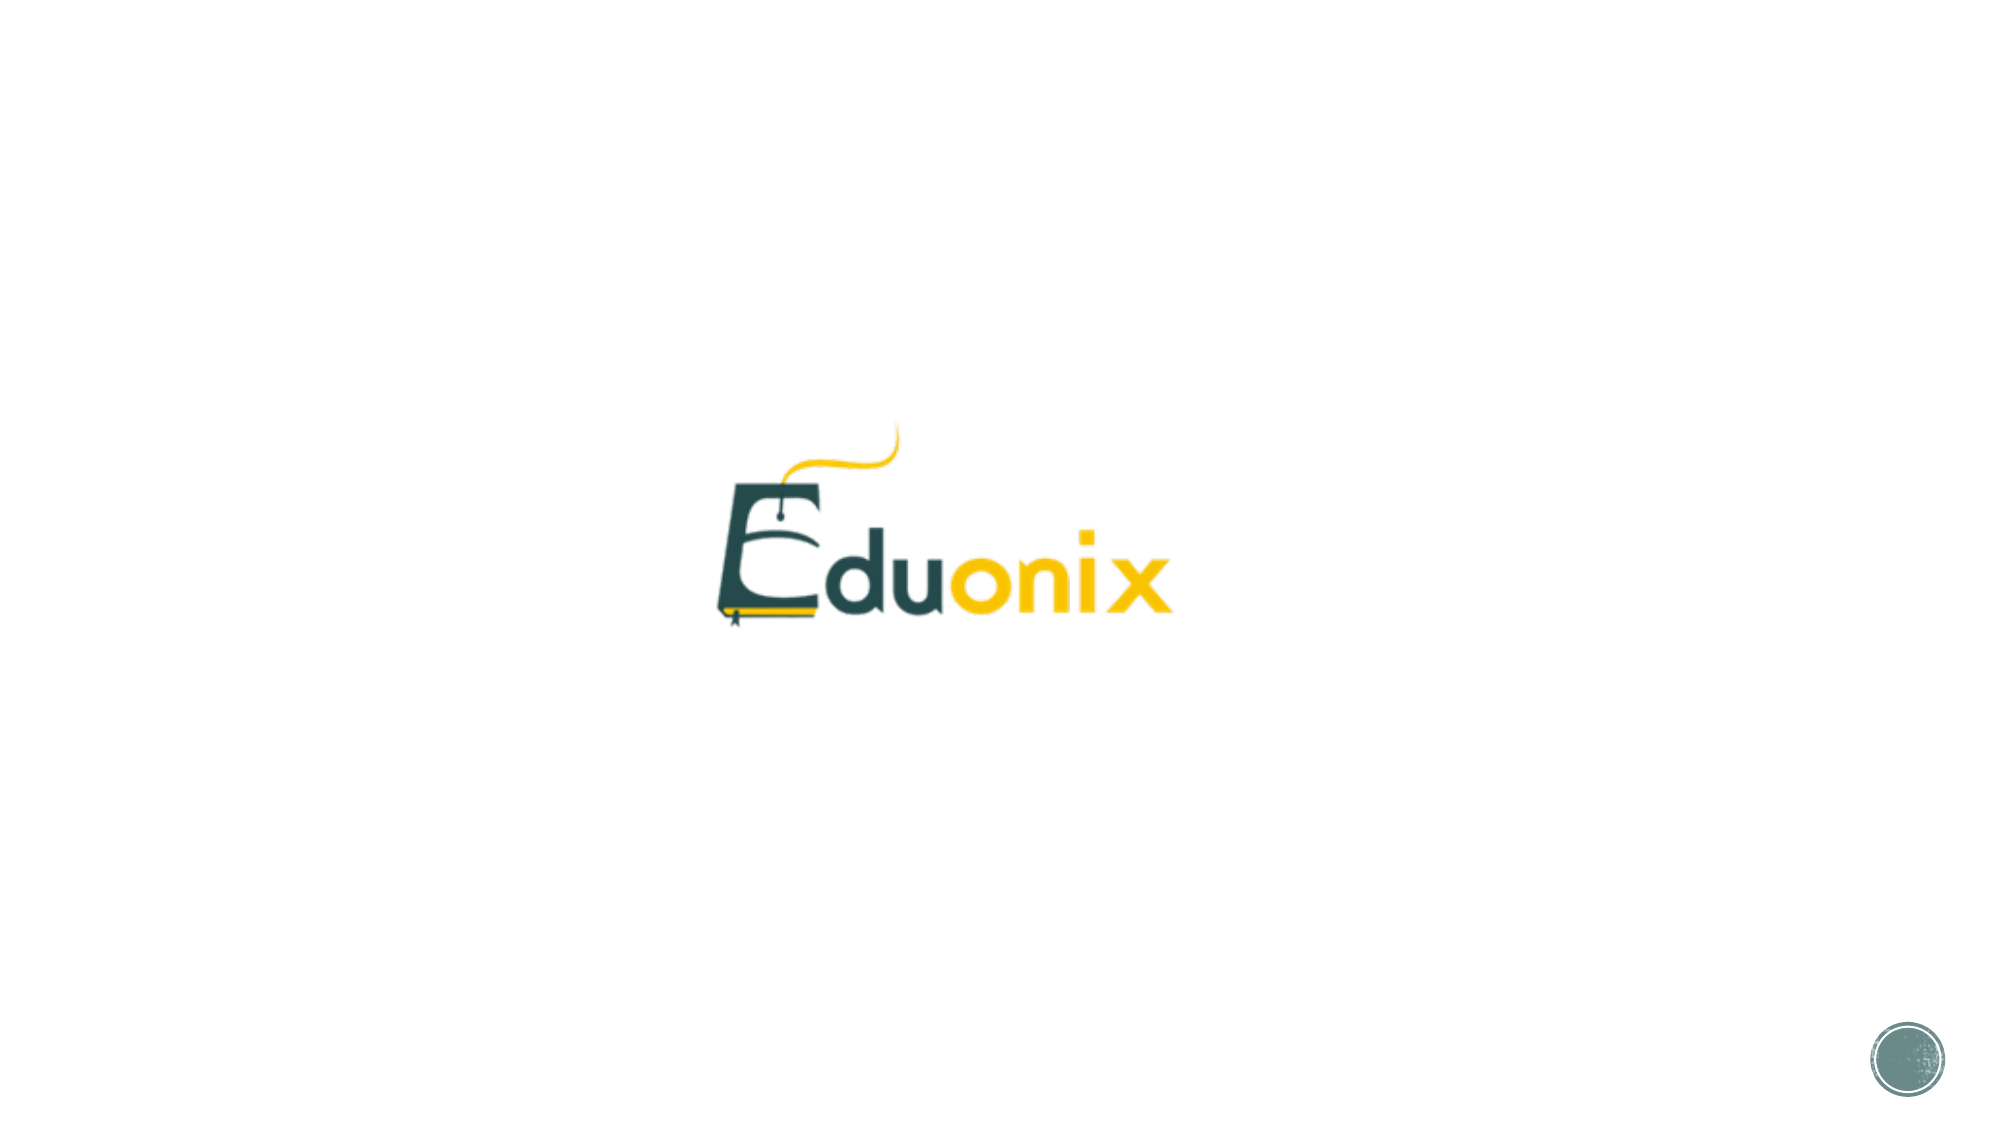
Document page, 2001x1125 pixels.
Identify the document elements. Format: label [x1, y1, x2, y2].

list [657, 387, 1217, 664]
